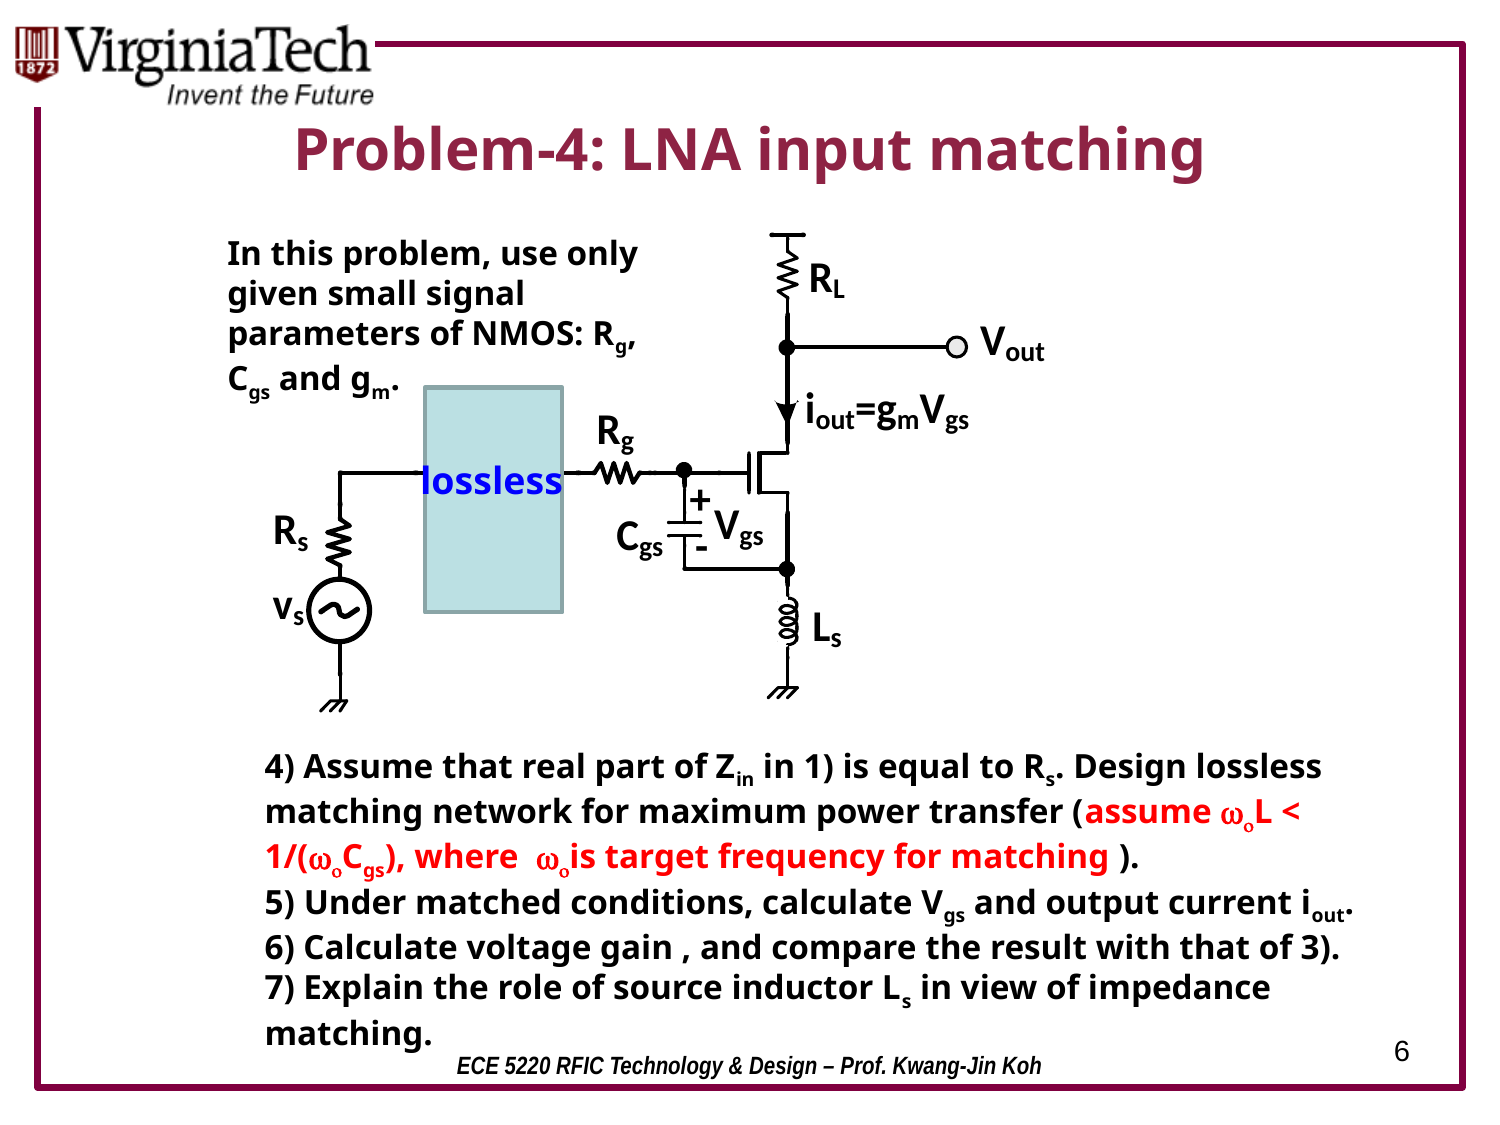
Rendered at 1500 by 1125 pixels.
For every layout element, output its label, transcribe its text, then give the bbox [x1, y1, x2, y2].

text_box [249, 224, 1059, 721]
title Problem-4: LNA input matching [75, 104, 1425, 213]
slide_number 6 [1074, 1024, 1425, 1103]
picture [15, 24, 375, 107]
text_box In this problem, use only given small signal parameters of NMOS: Rg, Cgs and gm. [212, 224, 248, 411]
